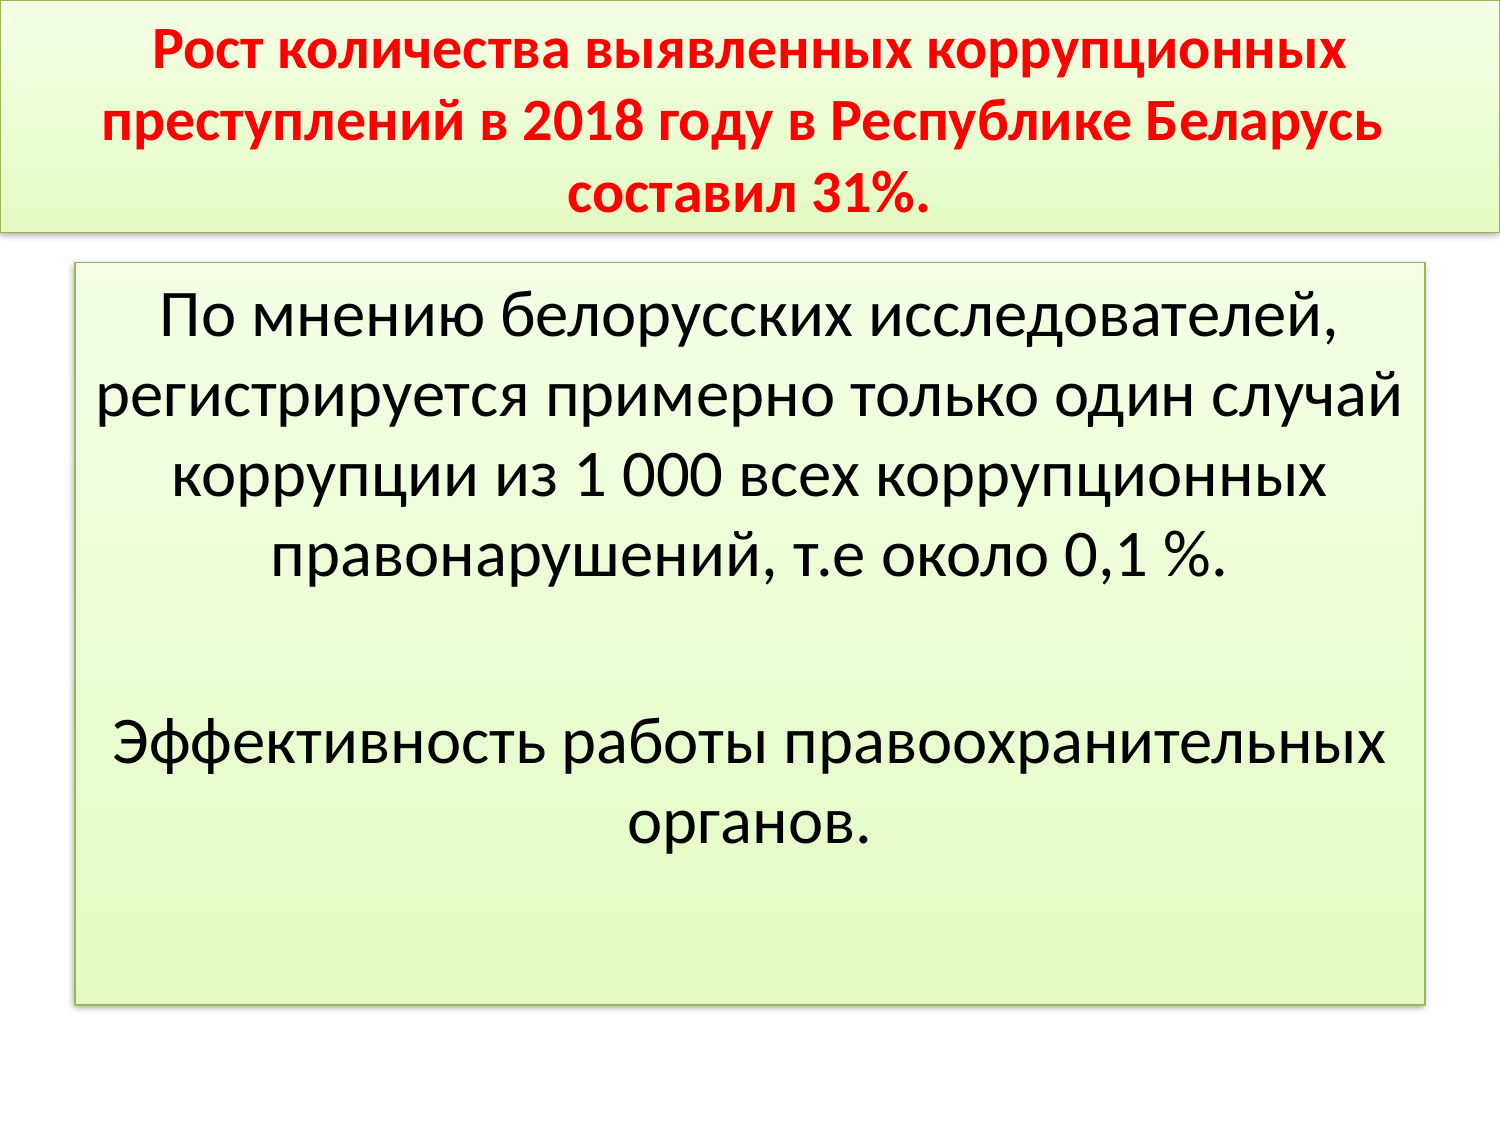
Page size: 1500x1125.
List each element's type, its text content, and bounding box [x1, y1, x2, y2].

list По мнению белорусских исследователей, регистрируется примерно только один случай коррупции из 1 000 всех коррупционных правонарушений, т.е около 0,1 %. Эффективность работы правоохранительных органов. [74, 262, 1426, 1006]
title Рост количества выявленных коррупционных преступлений в 2018 году в Республике Беларусь составил 31%. [0, 0, 1500, 233]
